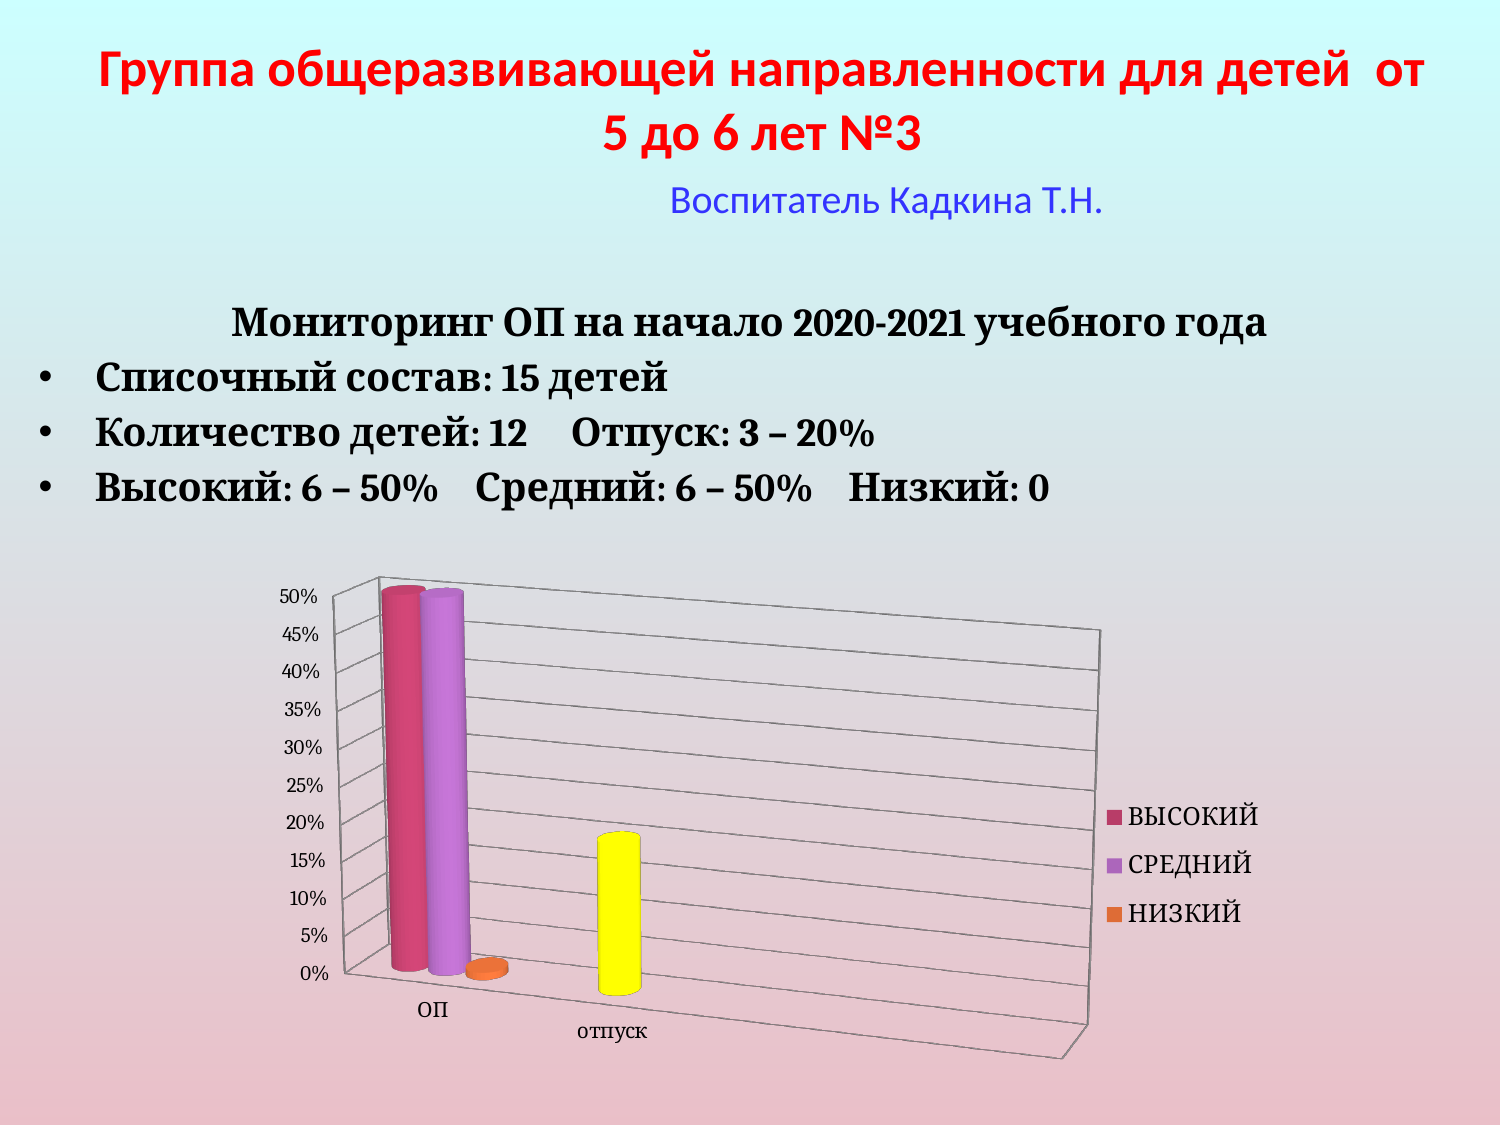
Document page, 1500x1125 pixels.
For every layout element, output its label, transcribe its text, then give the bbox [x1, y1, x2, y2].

title Группа общеразвивающей направленности для детей от 5 до 6 лет №3 Воспитатель Кадкина Т.Н. [70, 23, 1454, 235]
list Мониторинг ОП на начало 2020-2021 учебного года Списочный состав: 15 детей Количество детей: 12 Отпуск: 3 – 20% Высокий: 6 – 50% Средний: 6 – 50% Низкий: 0 [23, 246, 1477, 1102]
chart [245, 550, 1290, 1125]
